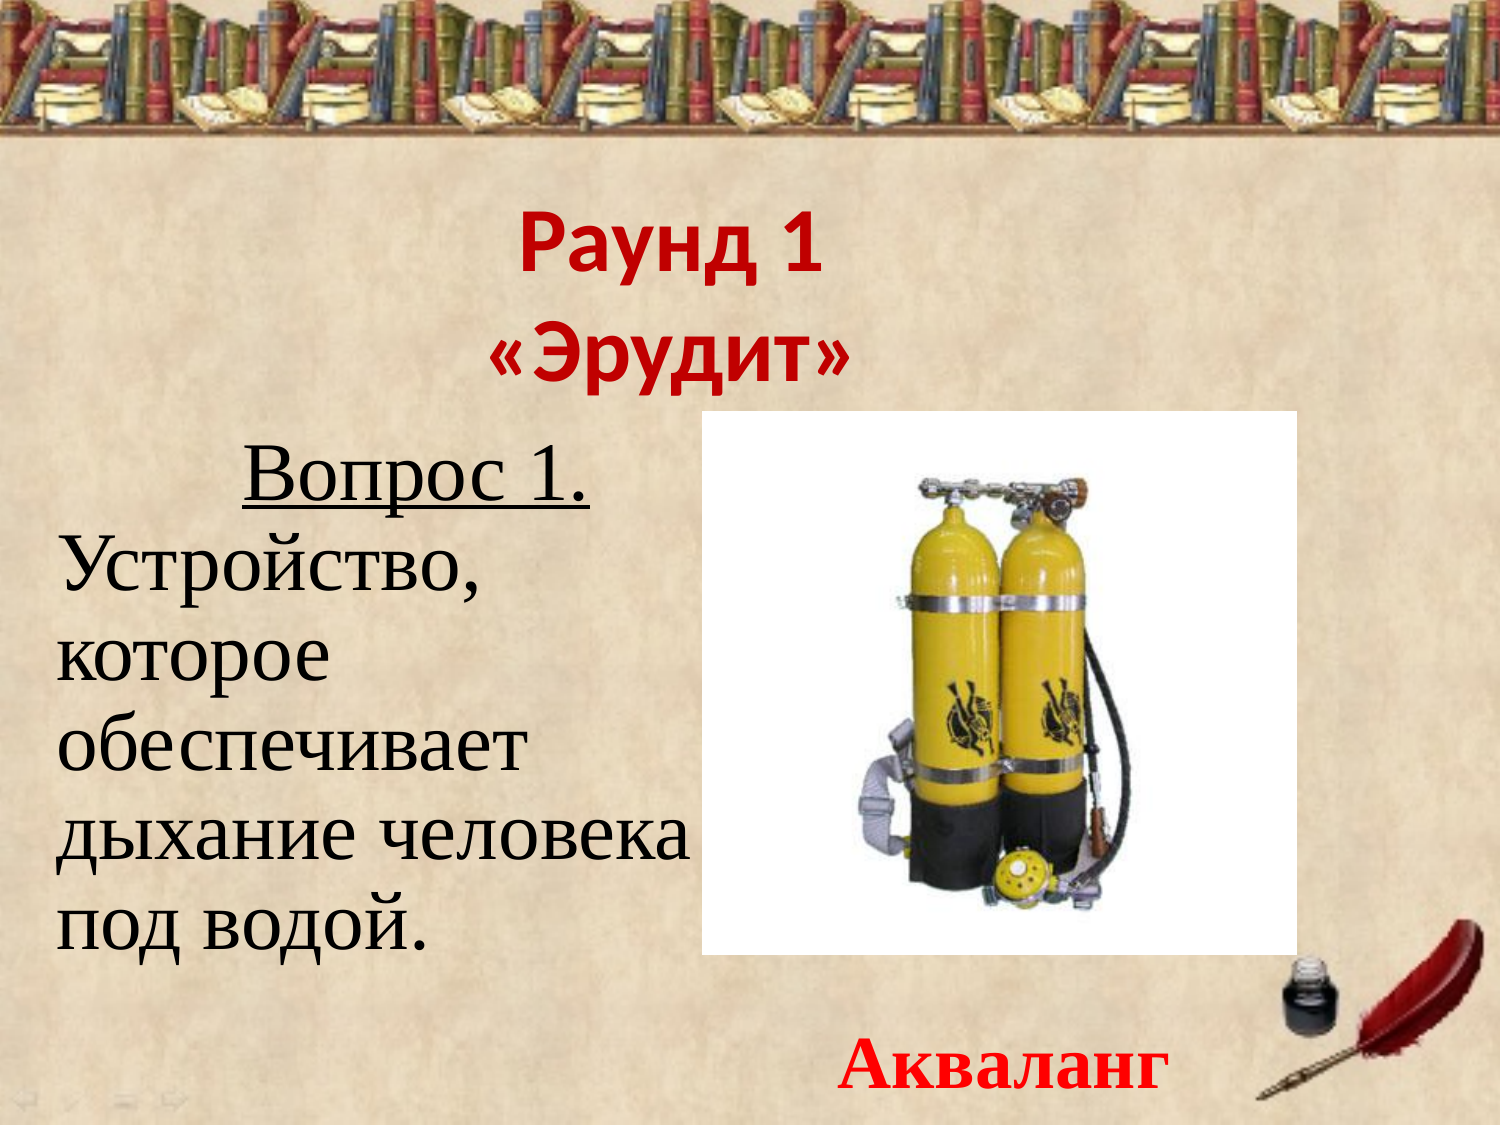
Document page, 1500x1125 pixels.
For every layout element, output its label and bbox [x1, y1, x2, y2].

picture [0, 0, 1500, 1125]
list [702, 410, 1297, 956]
